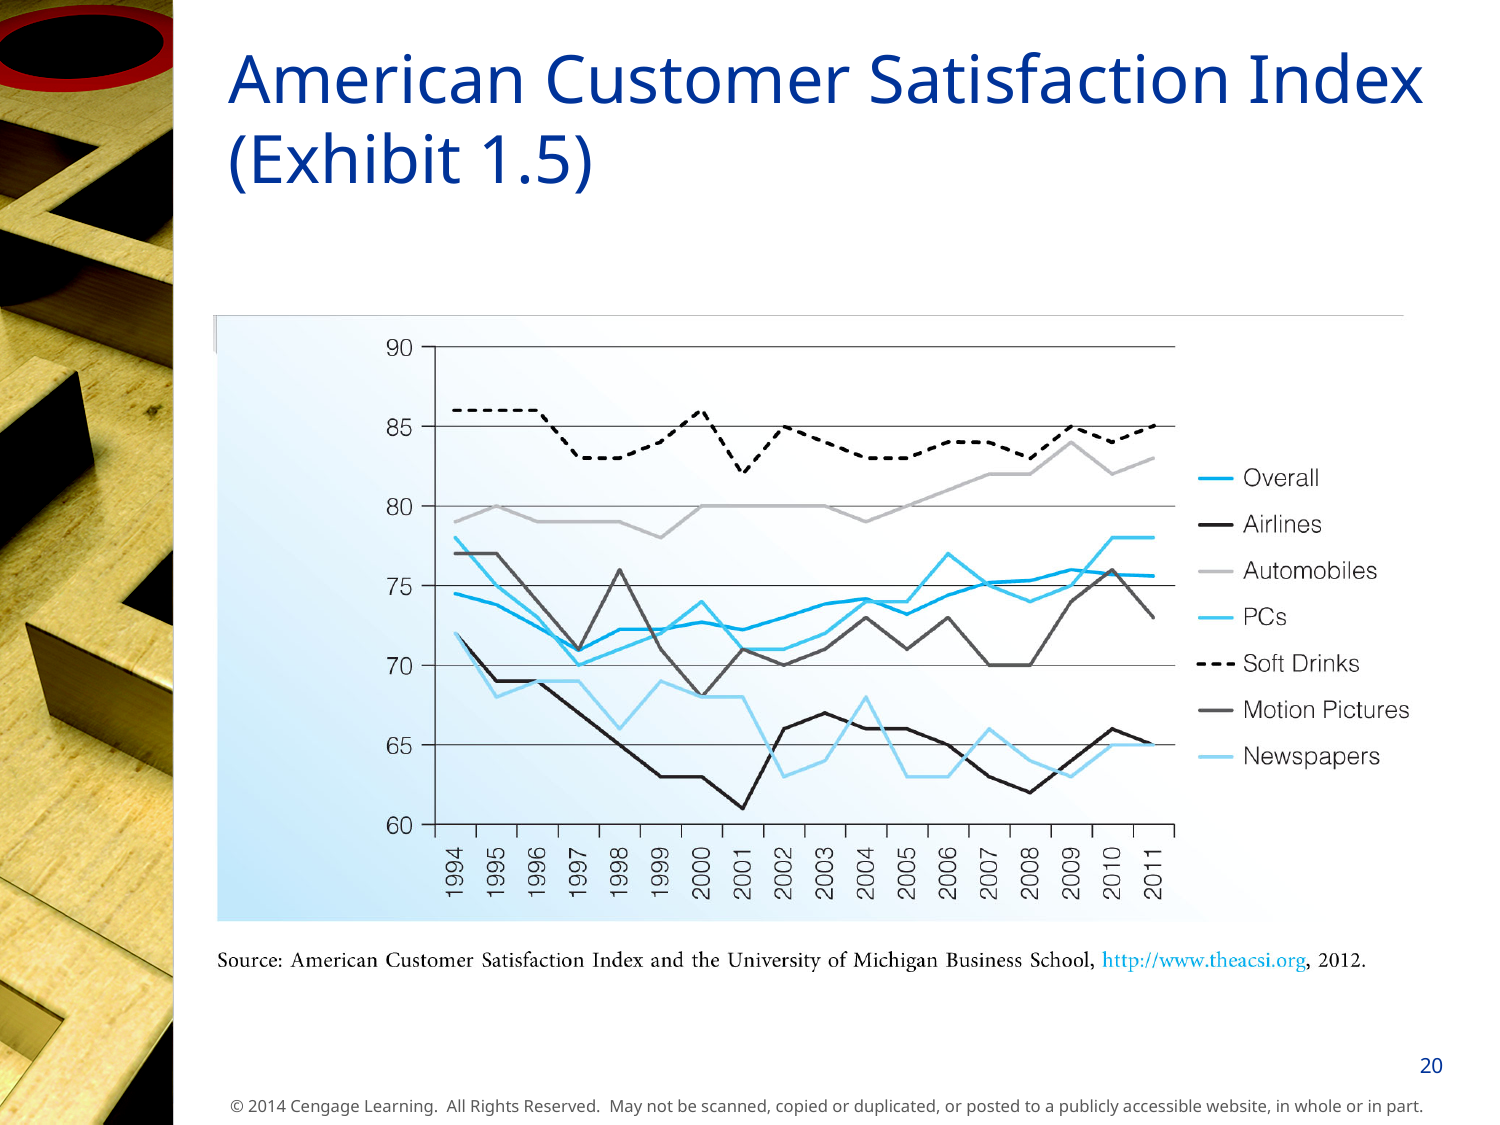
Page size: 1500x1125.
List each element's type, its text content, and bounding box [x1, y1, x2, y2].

picture [213, 315, 1423, 972]
title American Customer Satisfaction Index (Exhibit 1.5) [213, 29, 1454, 213]
picture [0, 0, 174, 1125]
slide_number 20 [1386, 1037, 1478, 1097]
